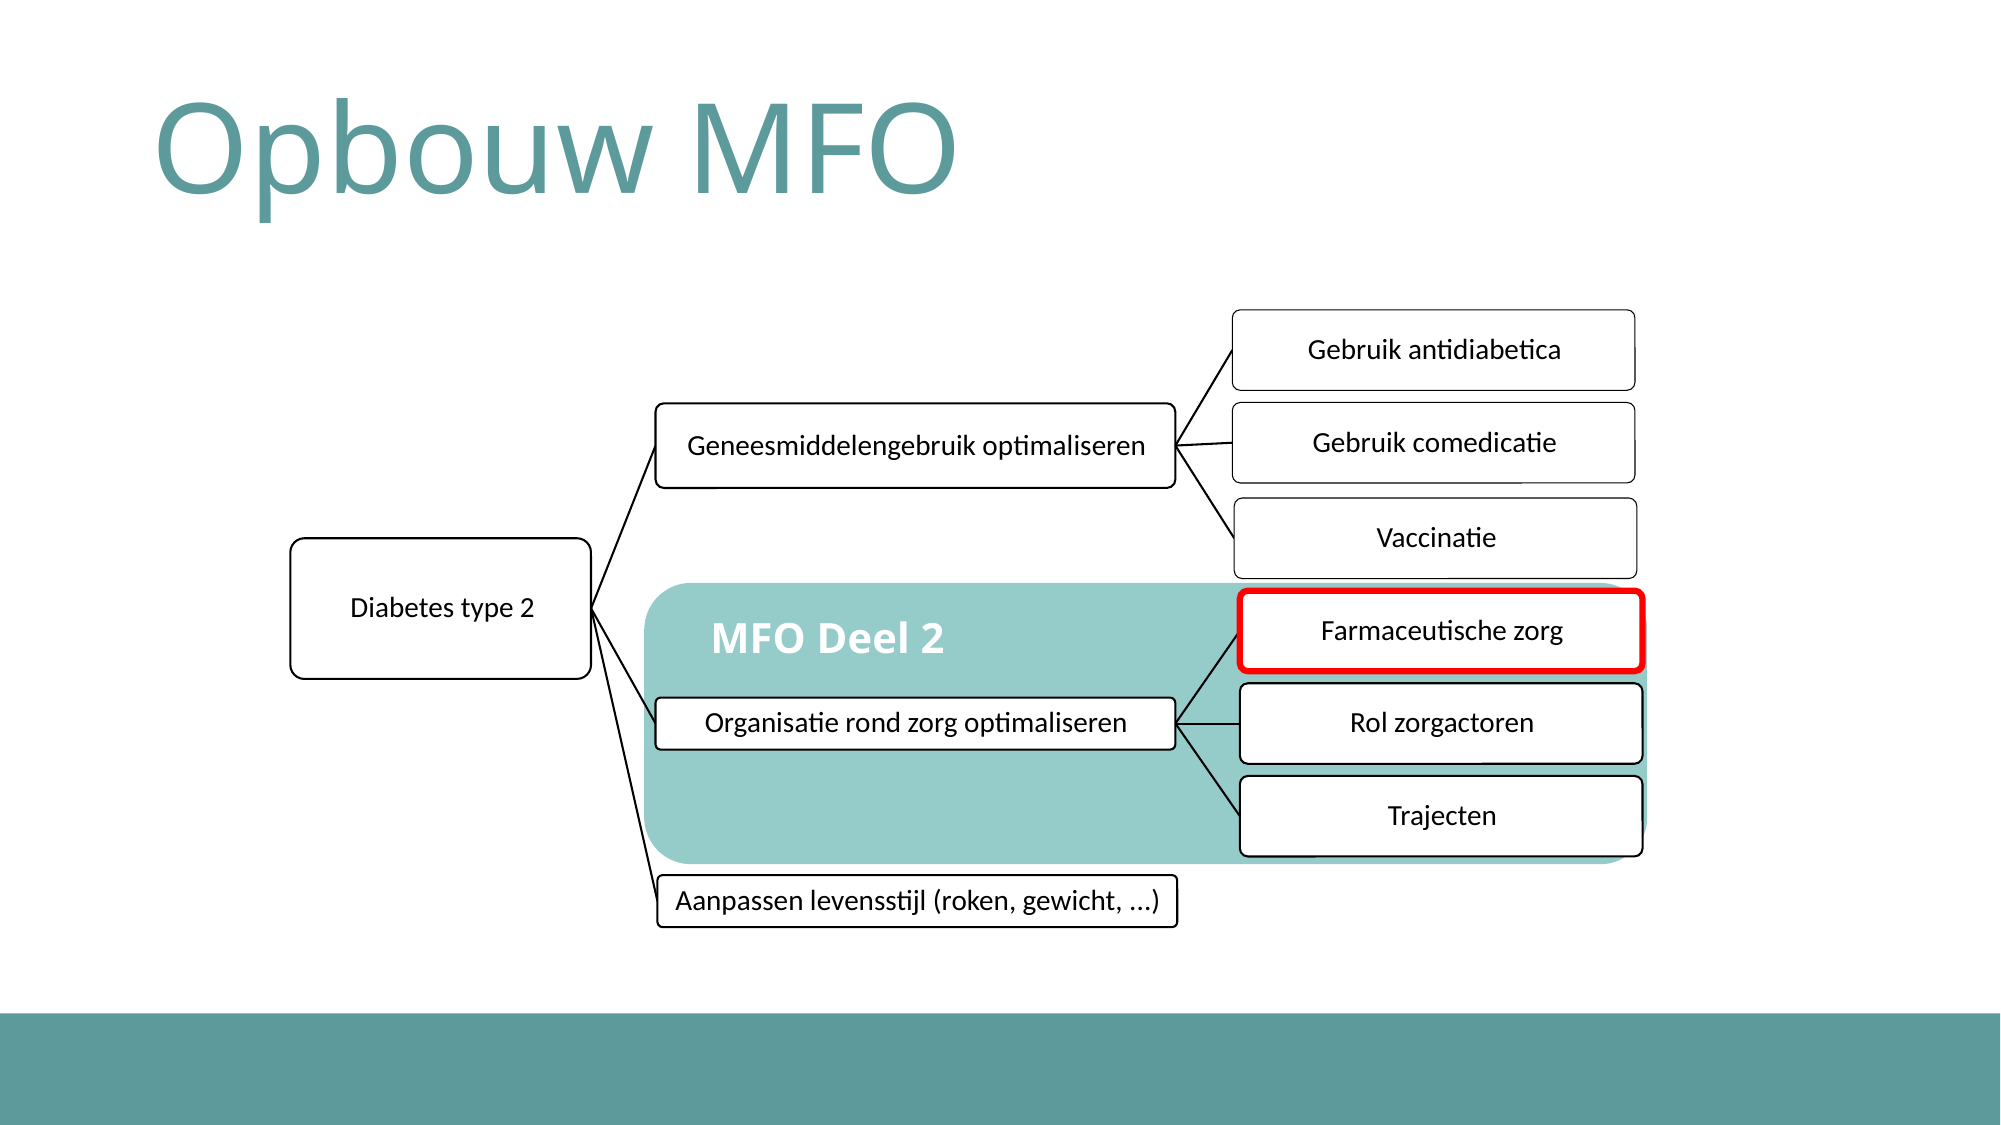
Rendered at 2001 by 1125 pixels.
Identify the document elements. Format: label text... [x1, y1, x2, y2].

title Opbouw MFO [136, 22, 1862, 229]
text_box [289, 177, 1644, 993]
text_box MFO Deel 2 [1644, 615, 1649, 838]
